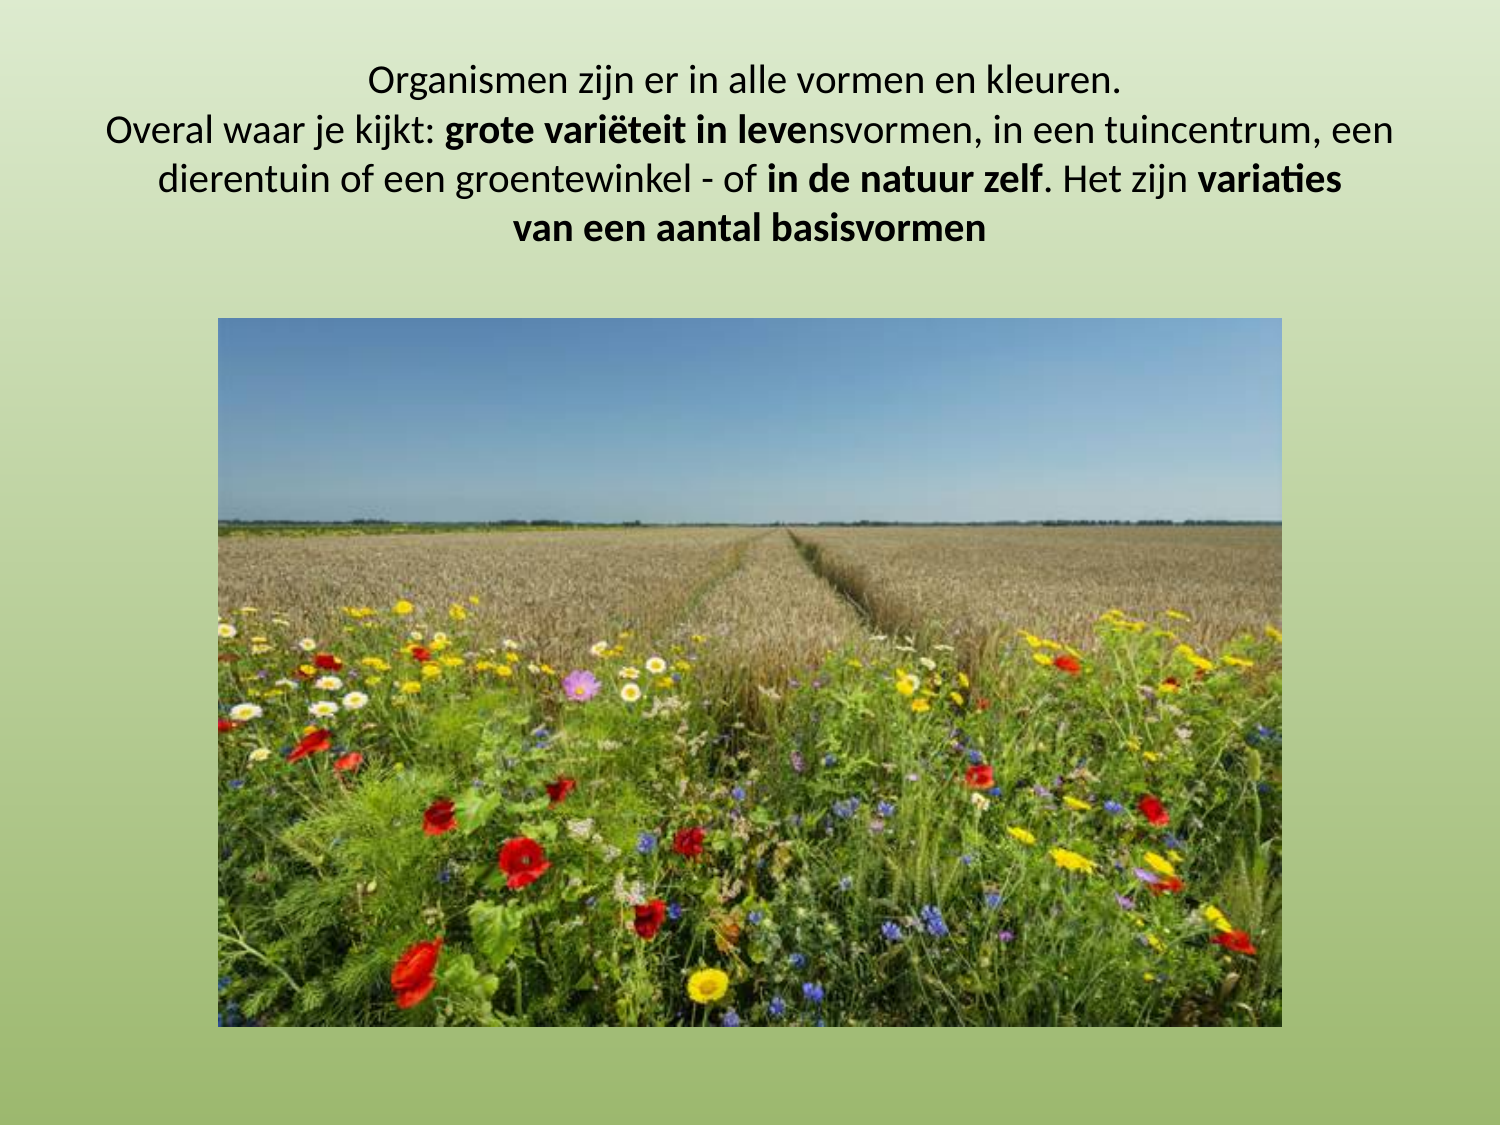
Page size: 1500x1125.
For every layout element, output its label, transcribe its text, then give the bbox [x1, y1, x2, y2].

title Organismen zijn er in alle vormen en kleuren. Overal waar je kijkt: grote variëteit in levensvormen, in een tuincentrum, een dierentuin of een groentewinkel - of in de natuur zelf. Het zijn variaties van een aantal basisvormen [75, 45, 1425, 339]
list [218, 318, 1282, 1028]
